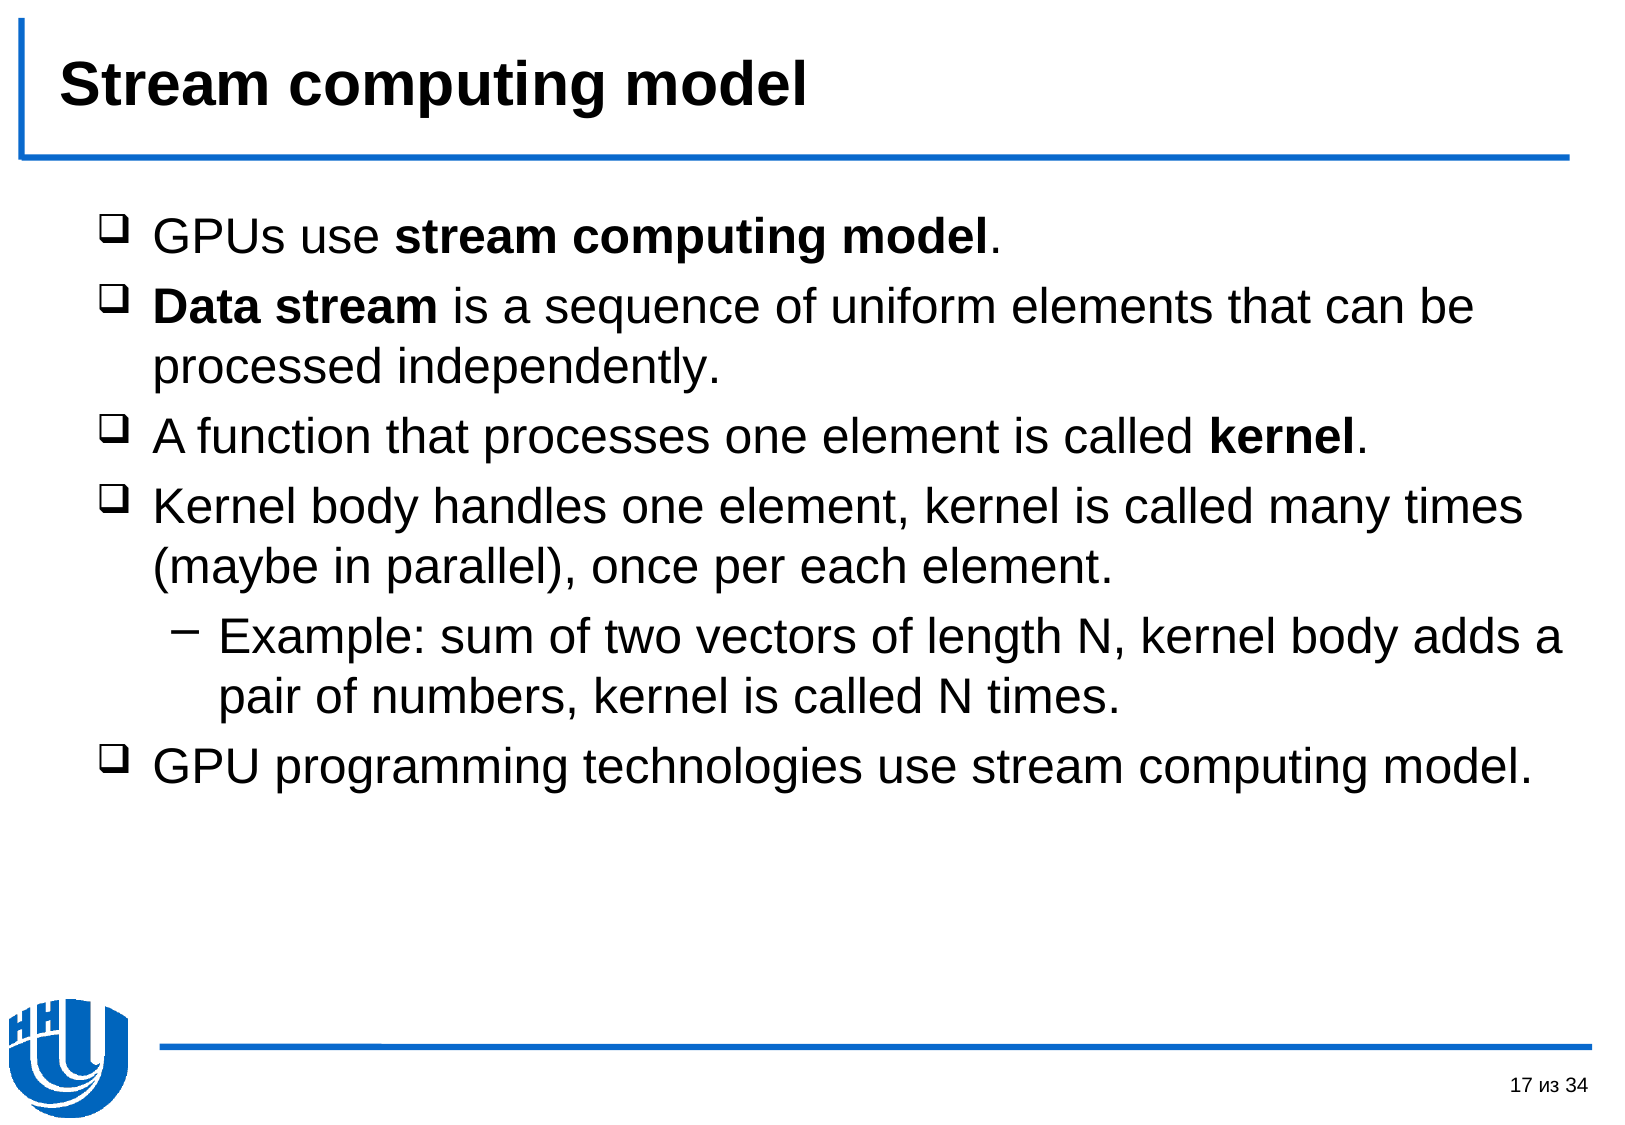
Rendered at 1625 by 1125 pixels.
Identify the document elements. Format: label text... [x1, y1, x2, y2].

list GPUs use stream computing model. Data stream is a sequence of uniform elements that can be processed independently. A function that processes one element is called kernel. Kernel body handles one element, kernel is called many times (maybe in parallel), once per each element. Example: sum of two vectors of length N, kernel body adds a pair of numbers, kernel is called N times. GPU programming technologies use stream computing model. [81, 196, 1593, 1012]
picture [9, 999, 128, 1118]
title Stream computing model [44, 34, 1535, 127]
slide_number 17 [1449, 1051, 1604, 1125]
